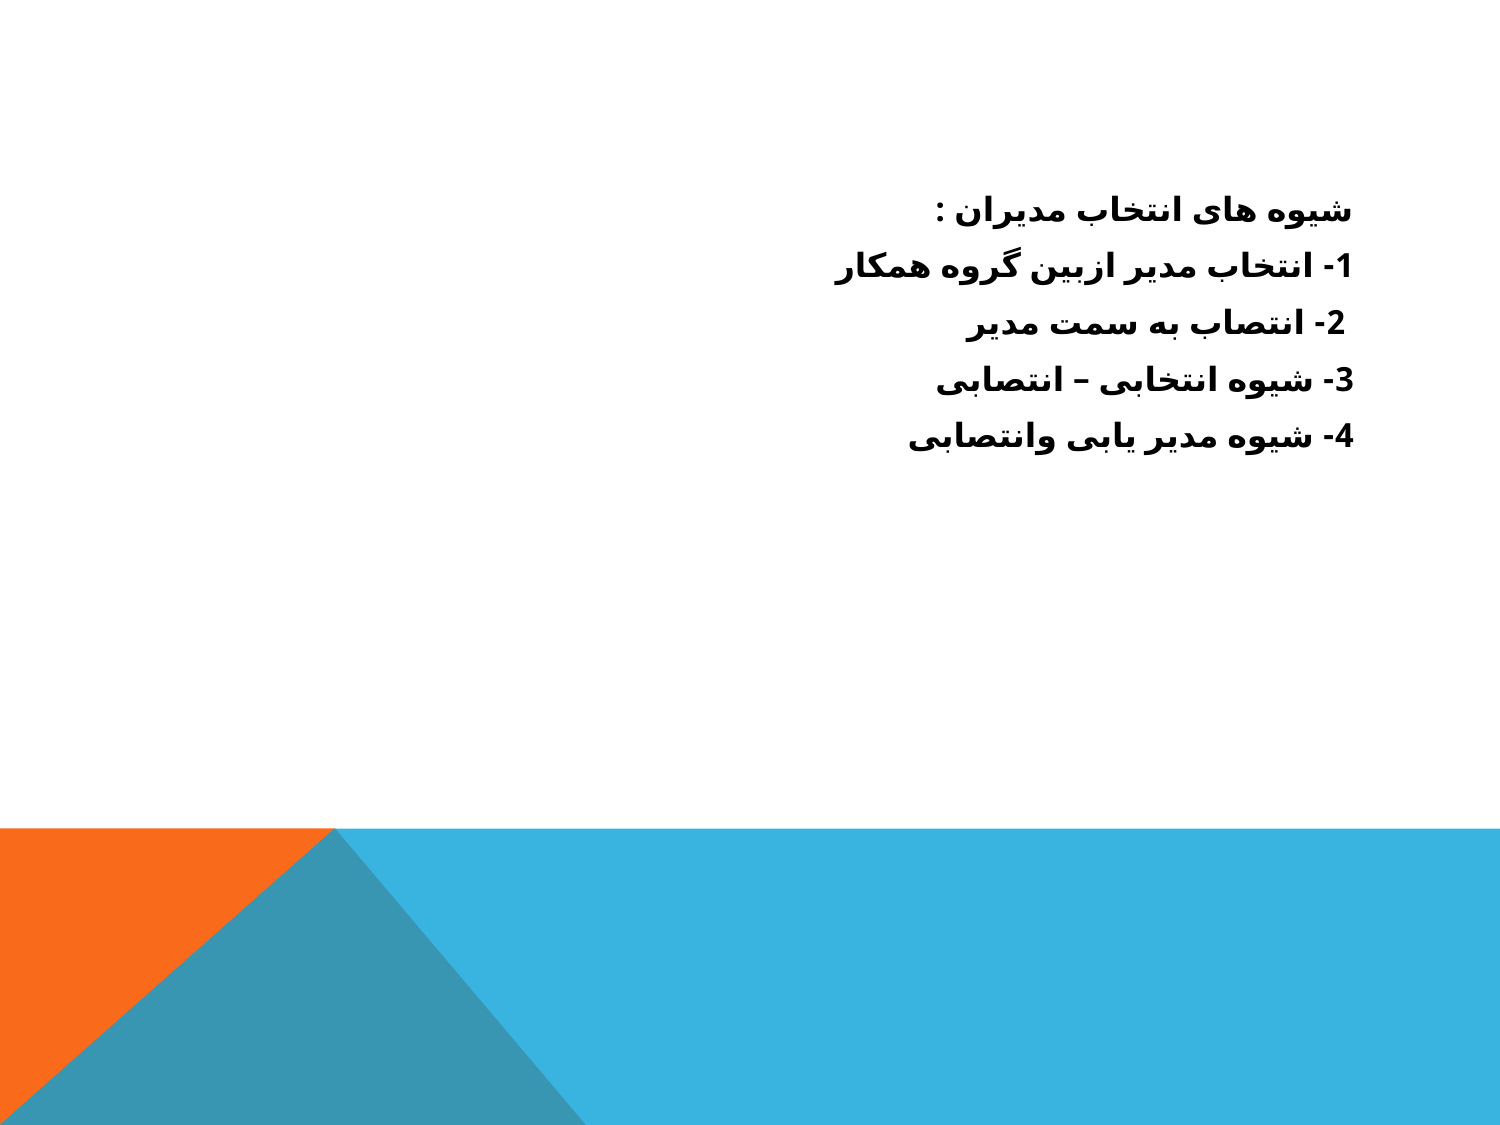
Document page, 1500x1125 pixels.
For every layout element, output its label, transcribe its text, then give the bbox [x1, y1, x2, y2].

list شیوه های انتخاب مدیران : 1- انتخاب مدیر ازبین گروه همکار 2- انتصاب به سمت مدیر 3- شیوه انتخابی – انتصابی 4- شیوه مدیر یابی وانتصابی [135, 180, 1369, 768]
